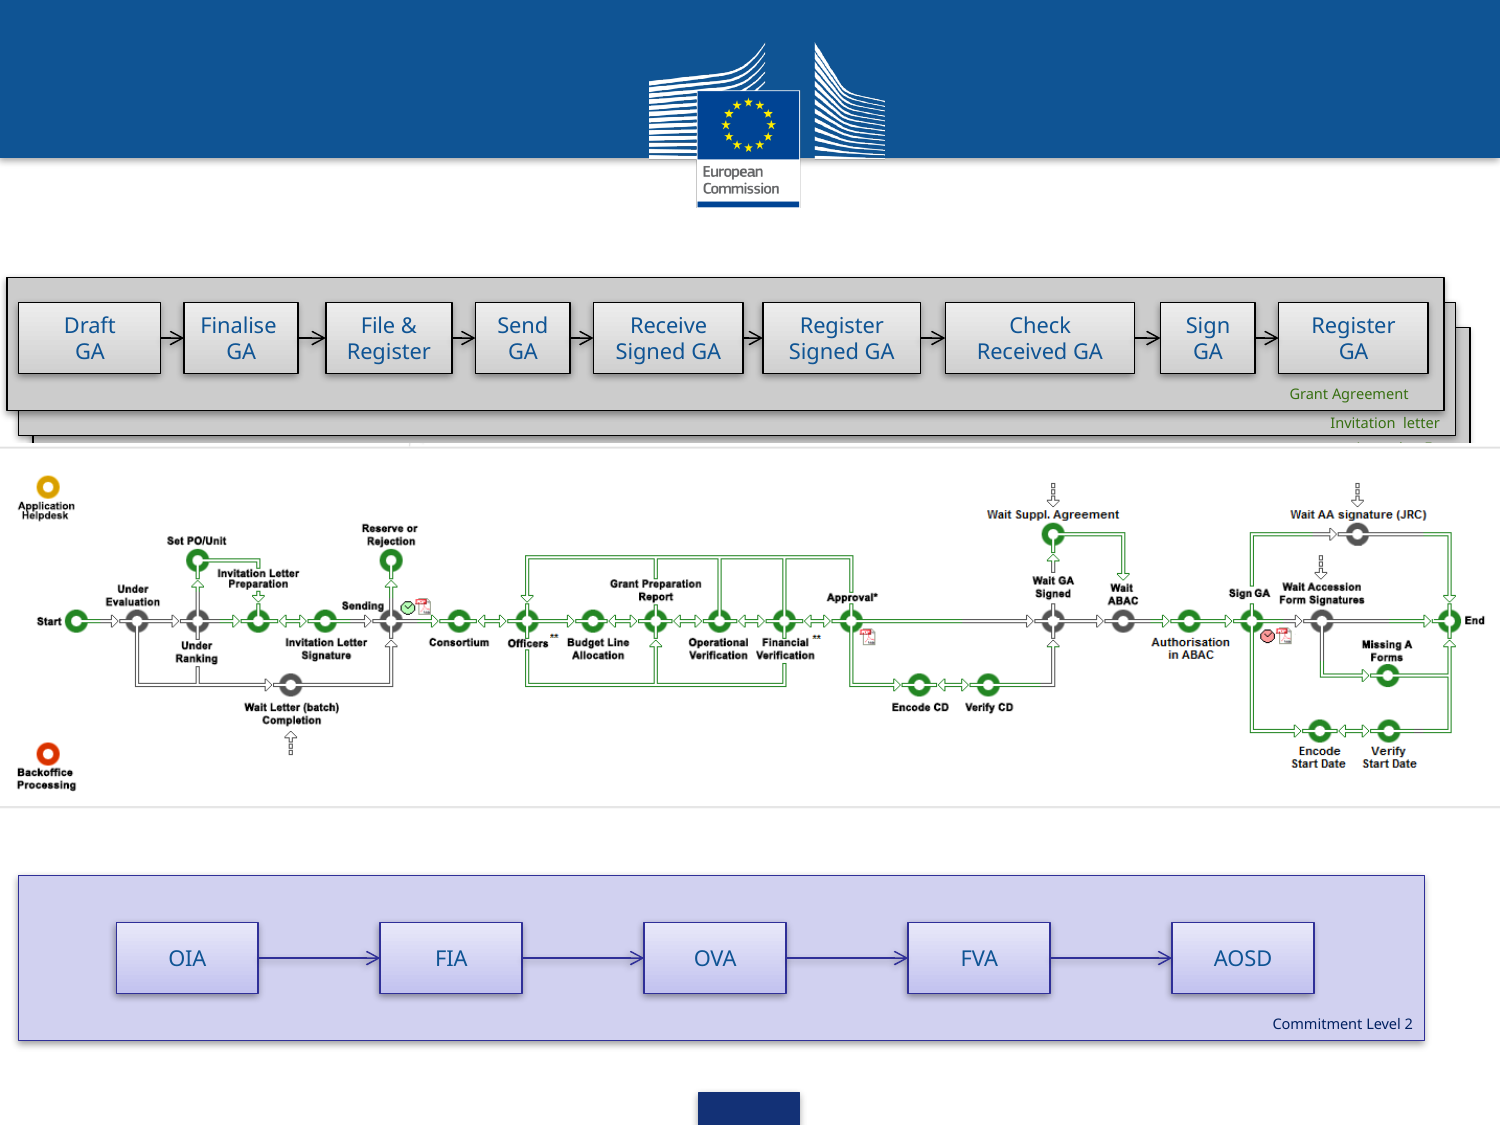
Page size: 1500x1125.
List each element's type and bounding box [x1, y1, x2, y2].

text_box [1465, 327, 1480, 441]
text_box [6, 277, 1445, 411]
picture [649, 42, 885, 208]
text_box [18, 875, 1435, 1041]
text_box [0, 442, 1500, 809]
text_box [18, 302, 1461, 440]
